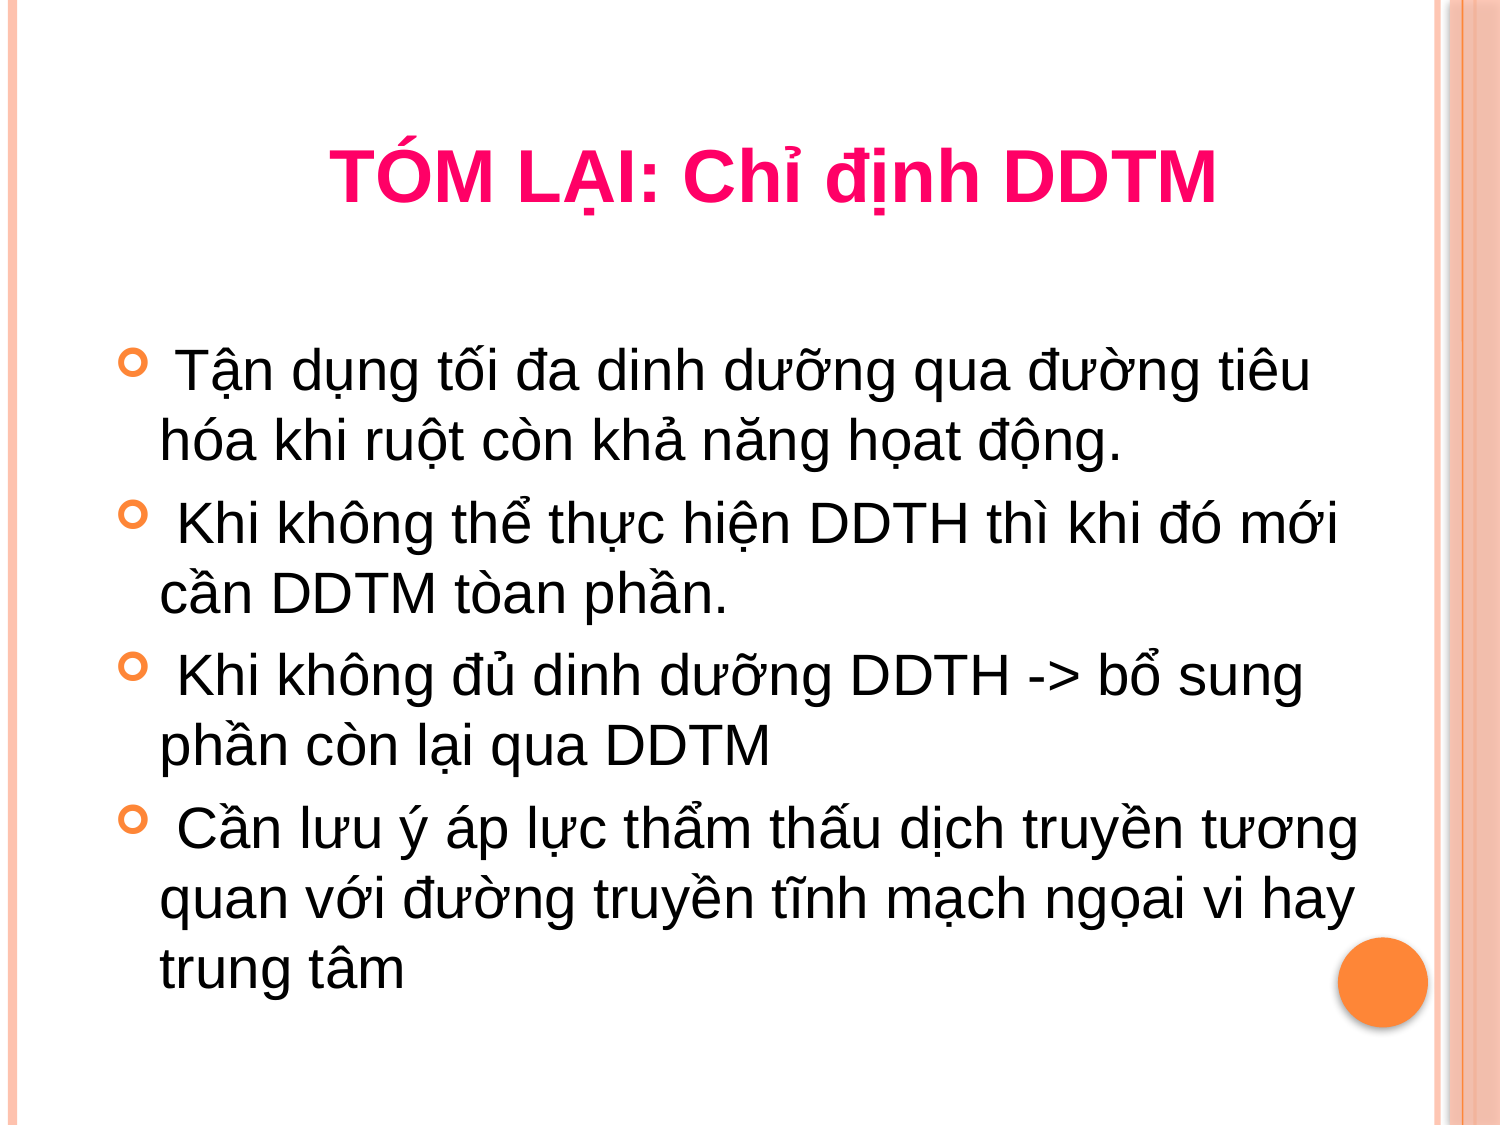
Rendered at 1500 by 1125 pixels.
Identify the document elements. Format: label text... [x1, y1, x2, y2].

list Tận dụng tối đa dinh dưỡng qua đường tiêu hóa khi ruột còn khả năng họat động. Khi không thể thực hiện DDTH thì khi đó mới cần DDTM tòan phần. Khi không đủ dinh dưỡng DDTH -> bổ sung phần còn lại qua DDTM Cần lưu ý áp lực thẩm thấu dịch truyền tương quan với đường truyền tĩnh mạch ngọai vi hay trung tâm [99, 324, 1388, 1063]
title TÓM LẠI: Chỉ định DDTM [125, 62, 1425, 225]
